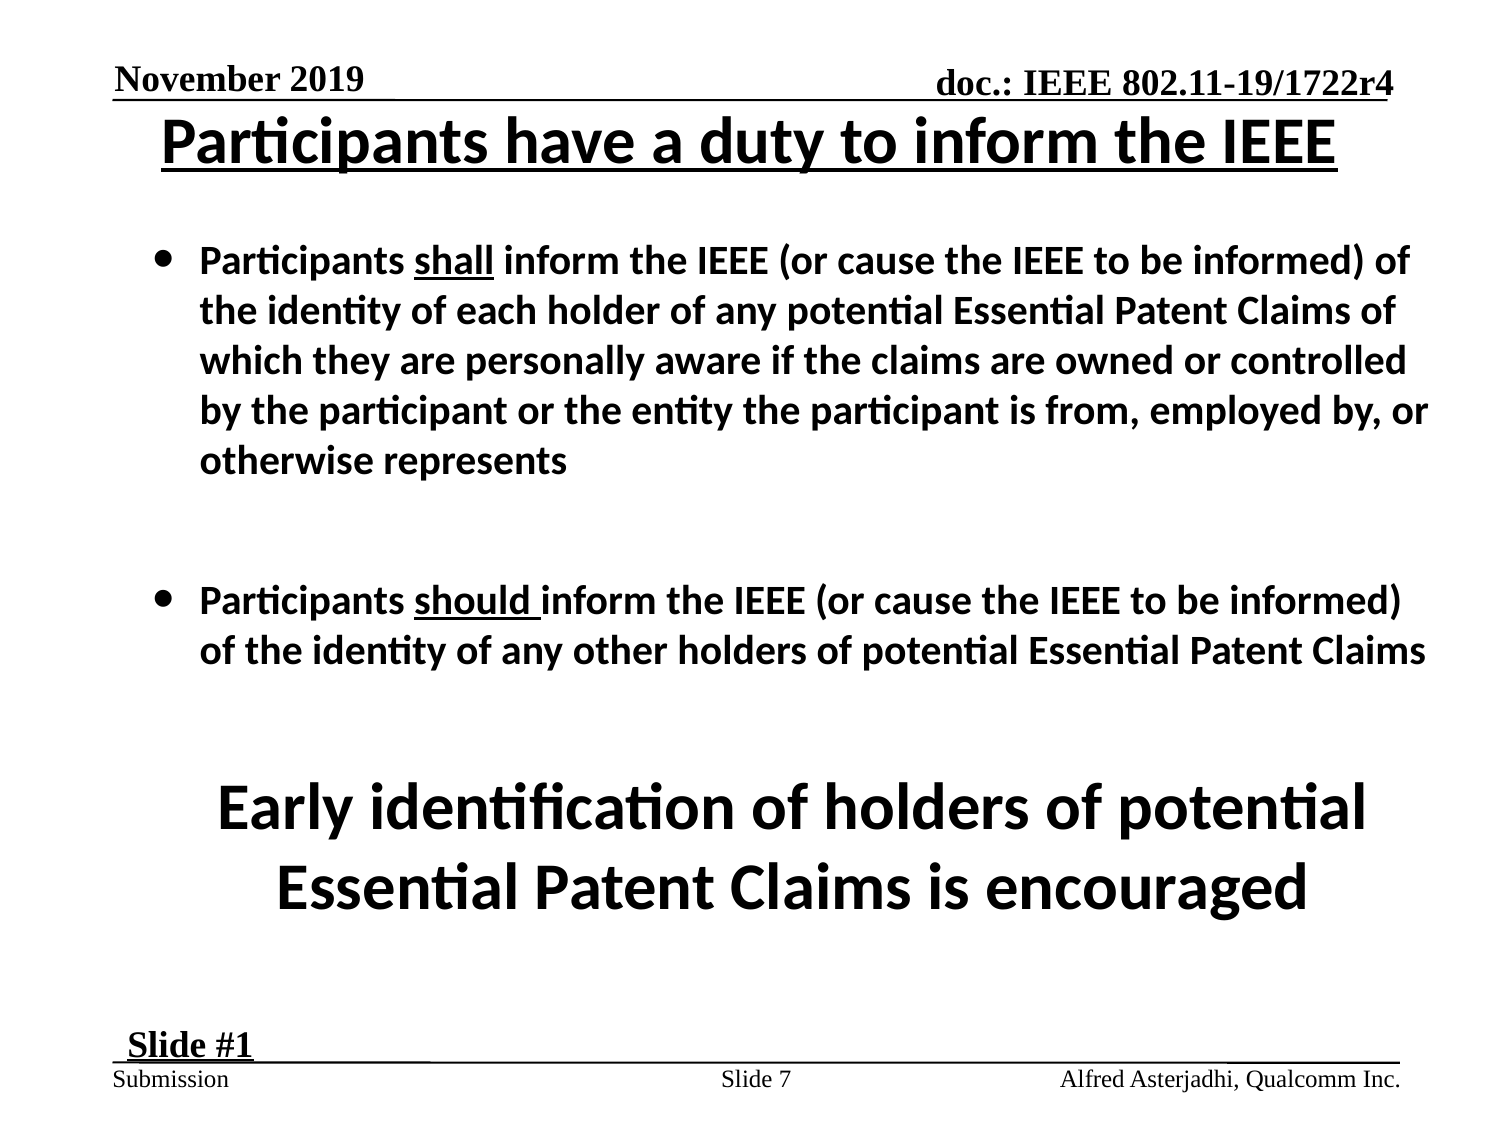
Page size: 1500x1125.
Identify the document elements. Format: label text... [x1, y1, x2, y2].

footer Alfred Asterjadhi, Qualcomm Inc. [878, 1061, 1402, 1093]
title Participants have a duty to inform the IEEE [112, 112, 1388, 163]
text_box Slide #1 [112, 1012, 269, 1073]
list Participants shall inform the IEEE (or cause the IEEE to be informed) of the identity of each holder of any potential Essential Patent Claims of which they are personally aware if the claims are owned or controlled by the participant or the entity the participant is from, employed by, or otherwise represents Participants should inform the IEEE (or cause the IEEE to be informed) of the identity of any other holders of potential Essential Patent Claims Early identification of holders of potential Essential Patent Claims is encouraged [62, 224, 1451, 901]
slide_number Slide 7 [712, 1061, 800, 1123]
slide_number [114, 54, 423, 100]
